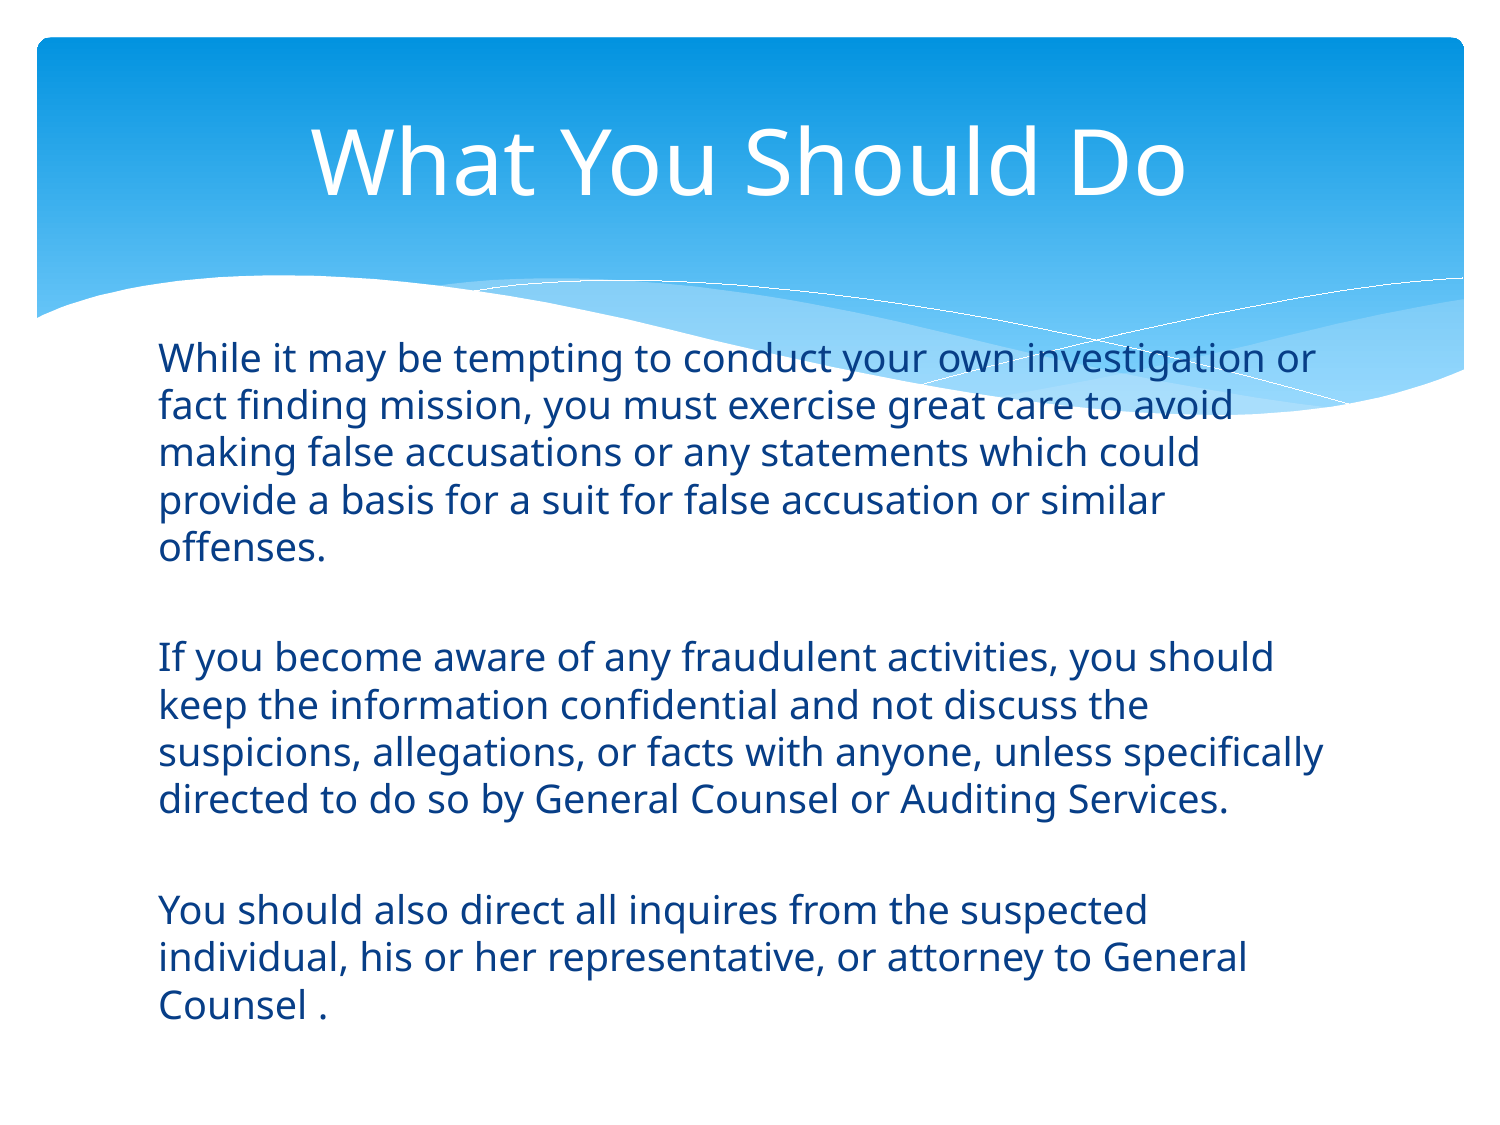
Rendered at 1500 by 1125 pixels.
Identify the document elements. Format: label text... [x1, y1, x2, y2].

list While it may be tempting to conduct your own investigation or fact finding mission, you must exercise great care to avoid making false accusations or any statements which could provide a basis for a suit for false accusation or similar offenses. If you become aware of any fraudulent activities, you should keep the information confidential and not discuss the suspicions, allegations, or facts with anyone, unless specifically directed to do so by General Counsel or Auditing Services. You should also direct all inquires from the suspected individual, his or her representative, or attorney to General Counsel . [143, 324, 1359, 1075]
title What You Should Do [75, 55, 1425, 261]
